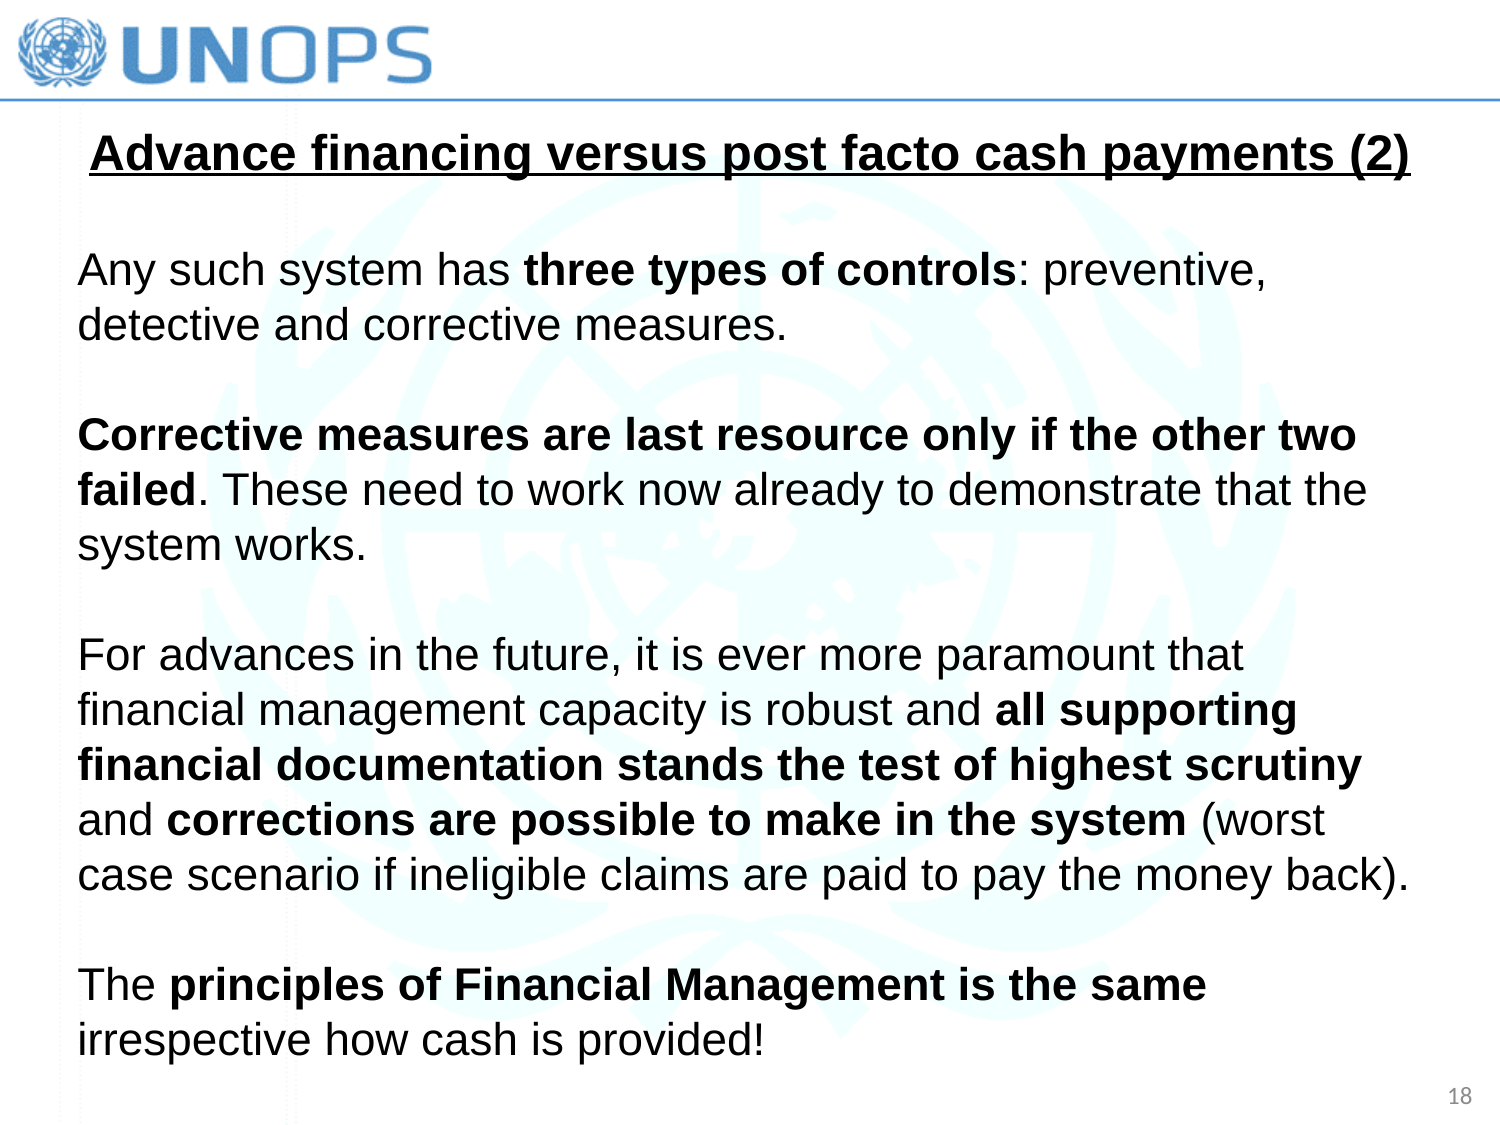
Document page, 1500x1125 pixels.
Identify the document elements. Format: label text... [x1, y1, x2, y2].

picture [0, 0, 1500, 98]
slide_number 18 [1137, 1065, 1488, 1125]
text_box Advance financing versus post facto cash payments (2) Any such system has three types of controls: preventive, detective and corrective measures. Corrective measures are last resource only if the other two failed. These need to work now already to demonstrate that the system works. For advances in the future, it is ever more paramount that financial management capacity is robust and all supporting financial documentation stands the test of highest scrutiny and corrections are possible to make in the system (worst case scenario if ineligible claims are paid to pay the money back). The principles of Financial Management is the same irrespective how cash is provided! [62, 112, 1438, 1072]
picture [0, 102, 1500, 1125]
